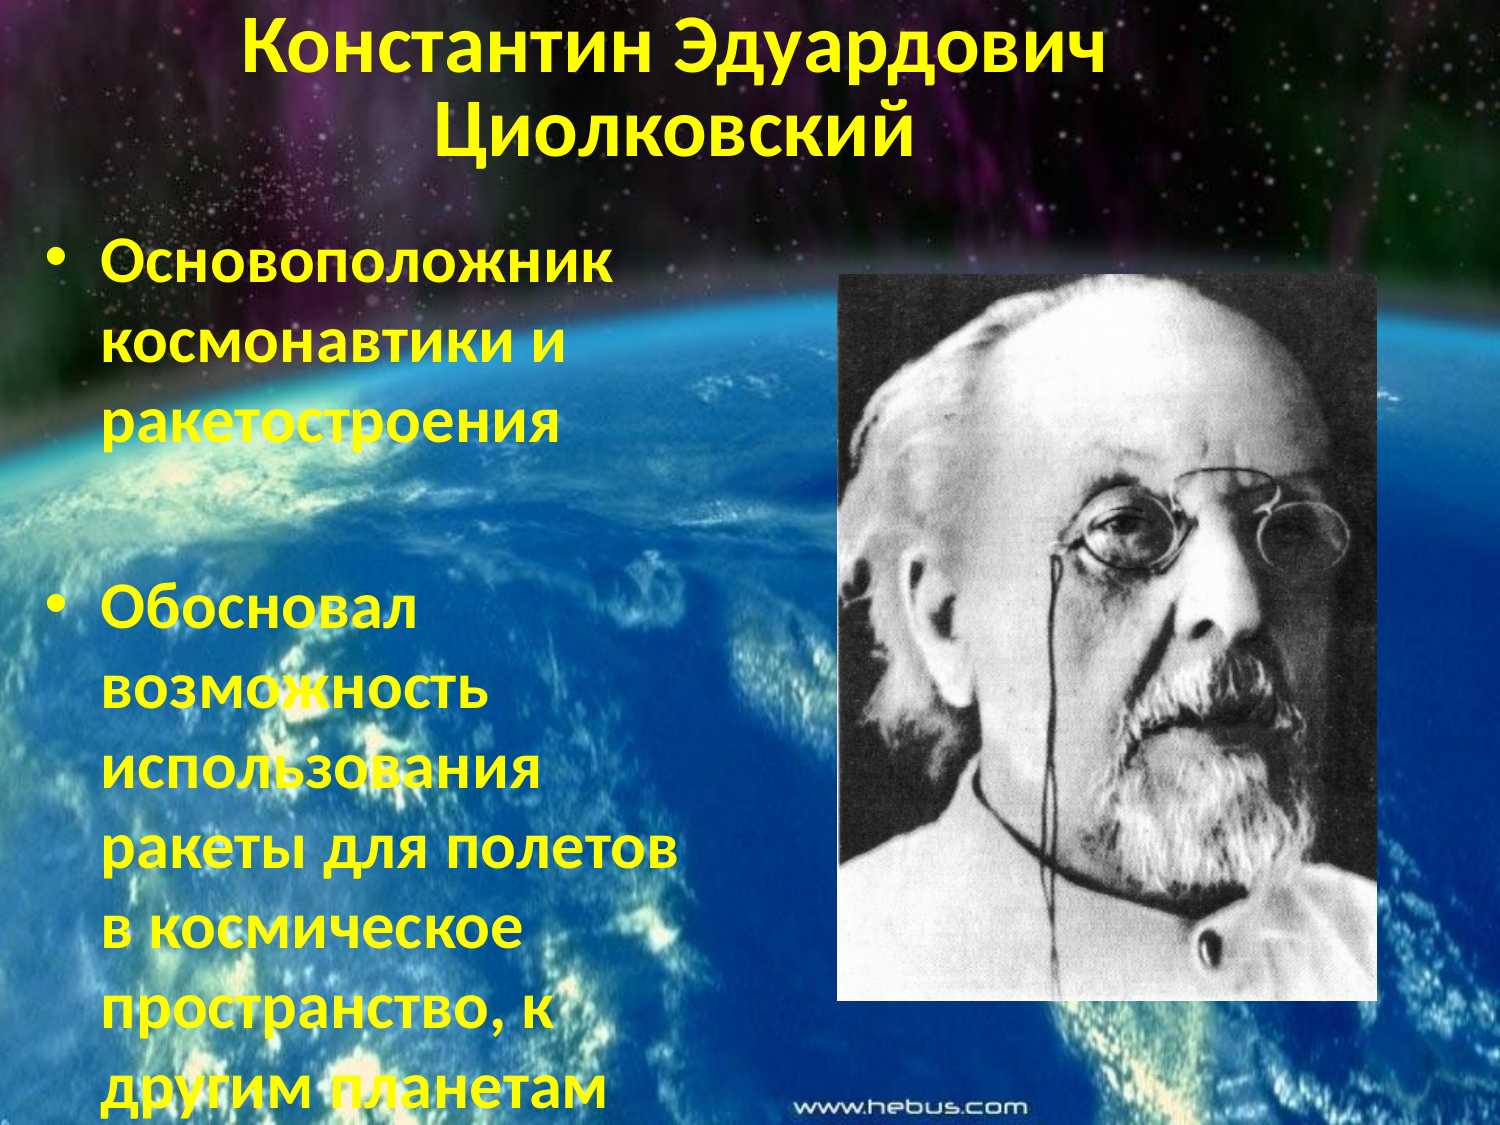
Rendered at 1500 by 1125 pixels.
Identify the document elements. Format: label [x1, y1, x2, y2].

picture [0, 0, 1500, 1125]
list [836, 274, 1377, 1001]
